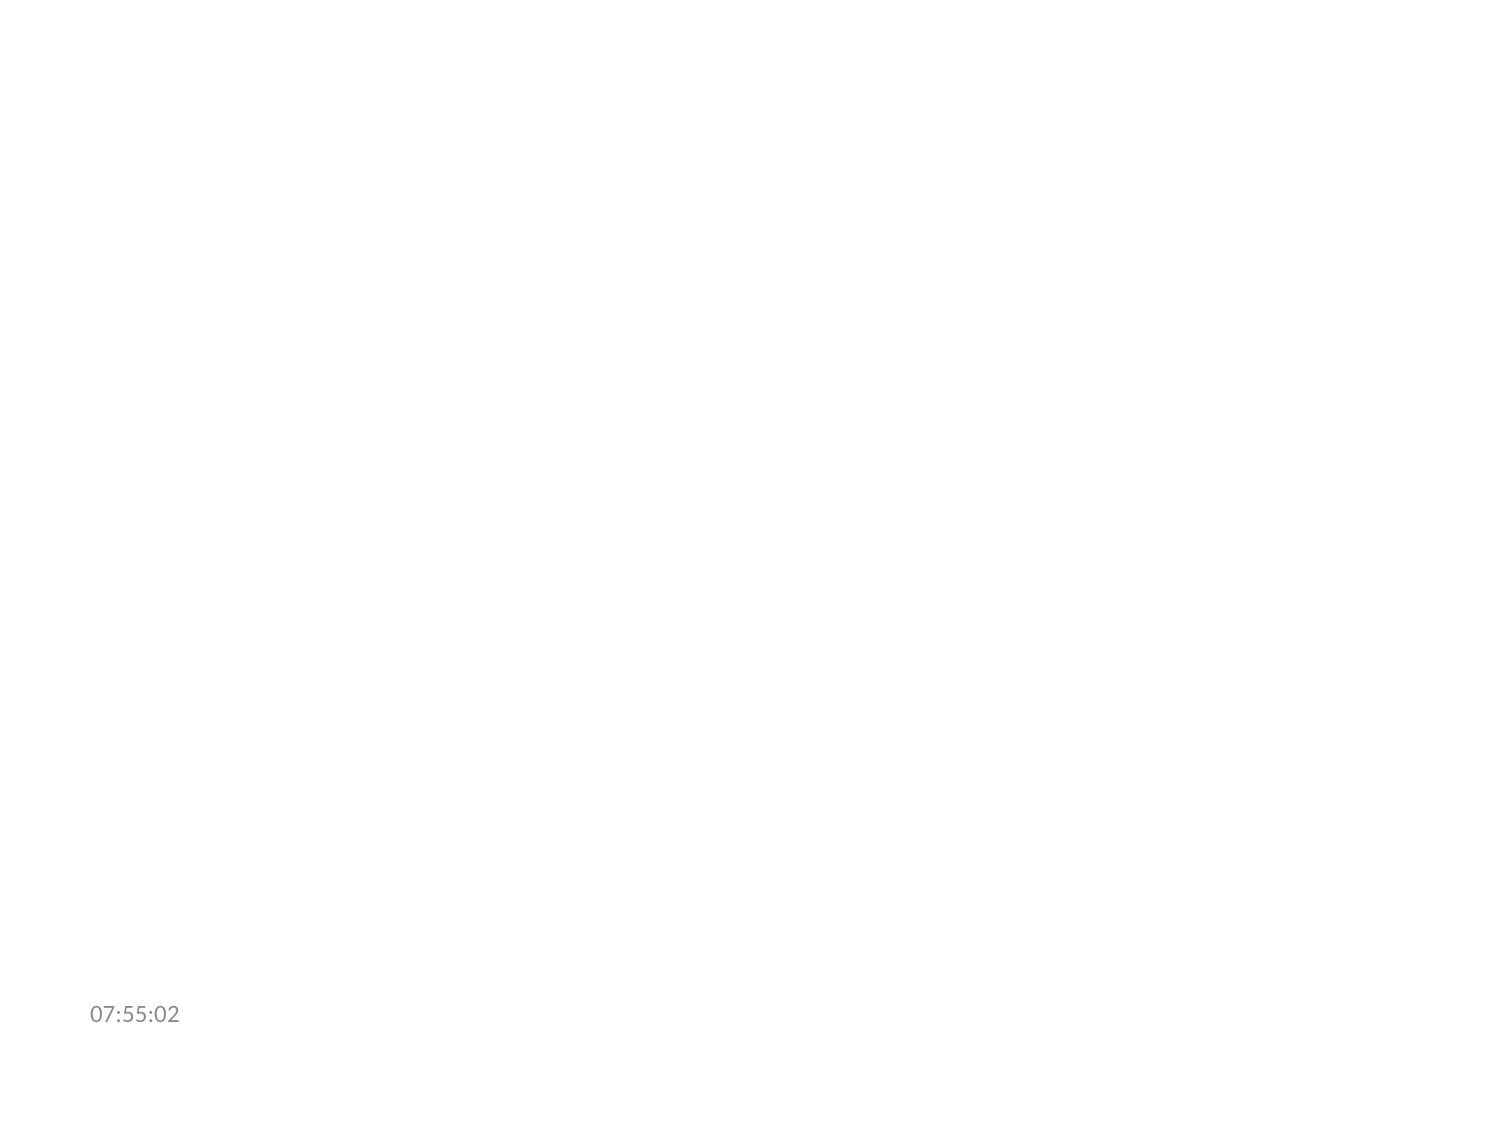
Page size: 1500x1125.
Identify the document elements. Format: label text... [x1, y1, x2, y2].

text_box 15:35:09 [75, 982, 425, 1043]
